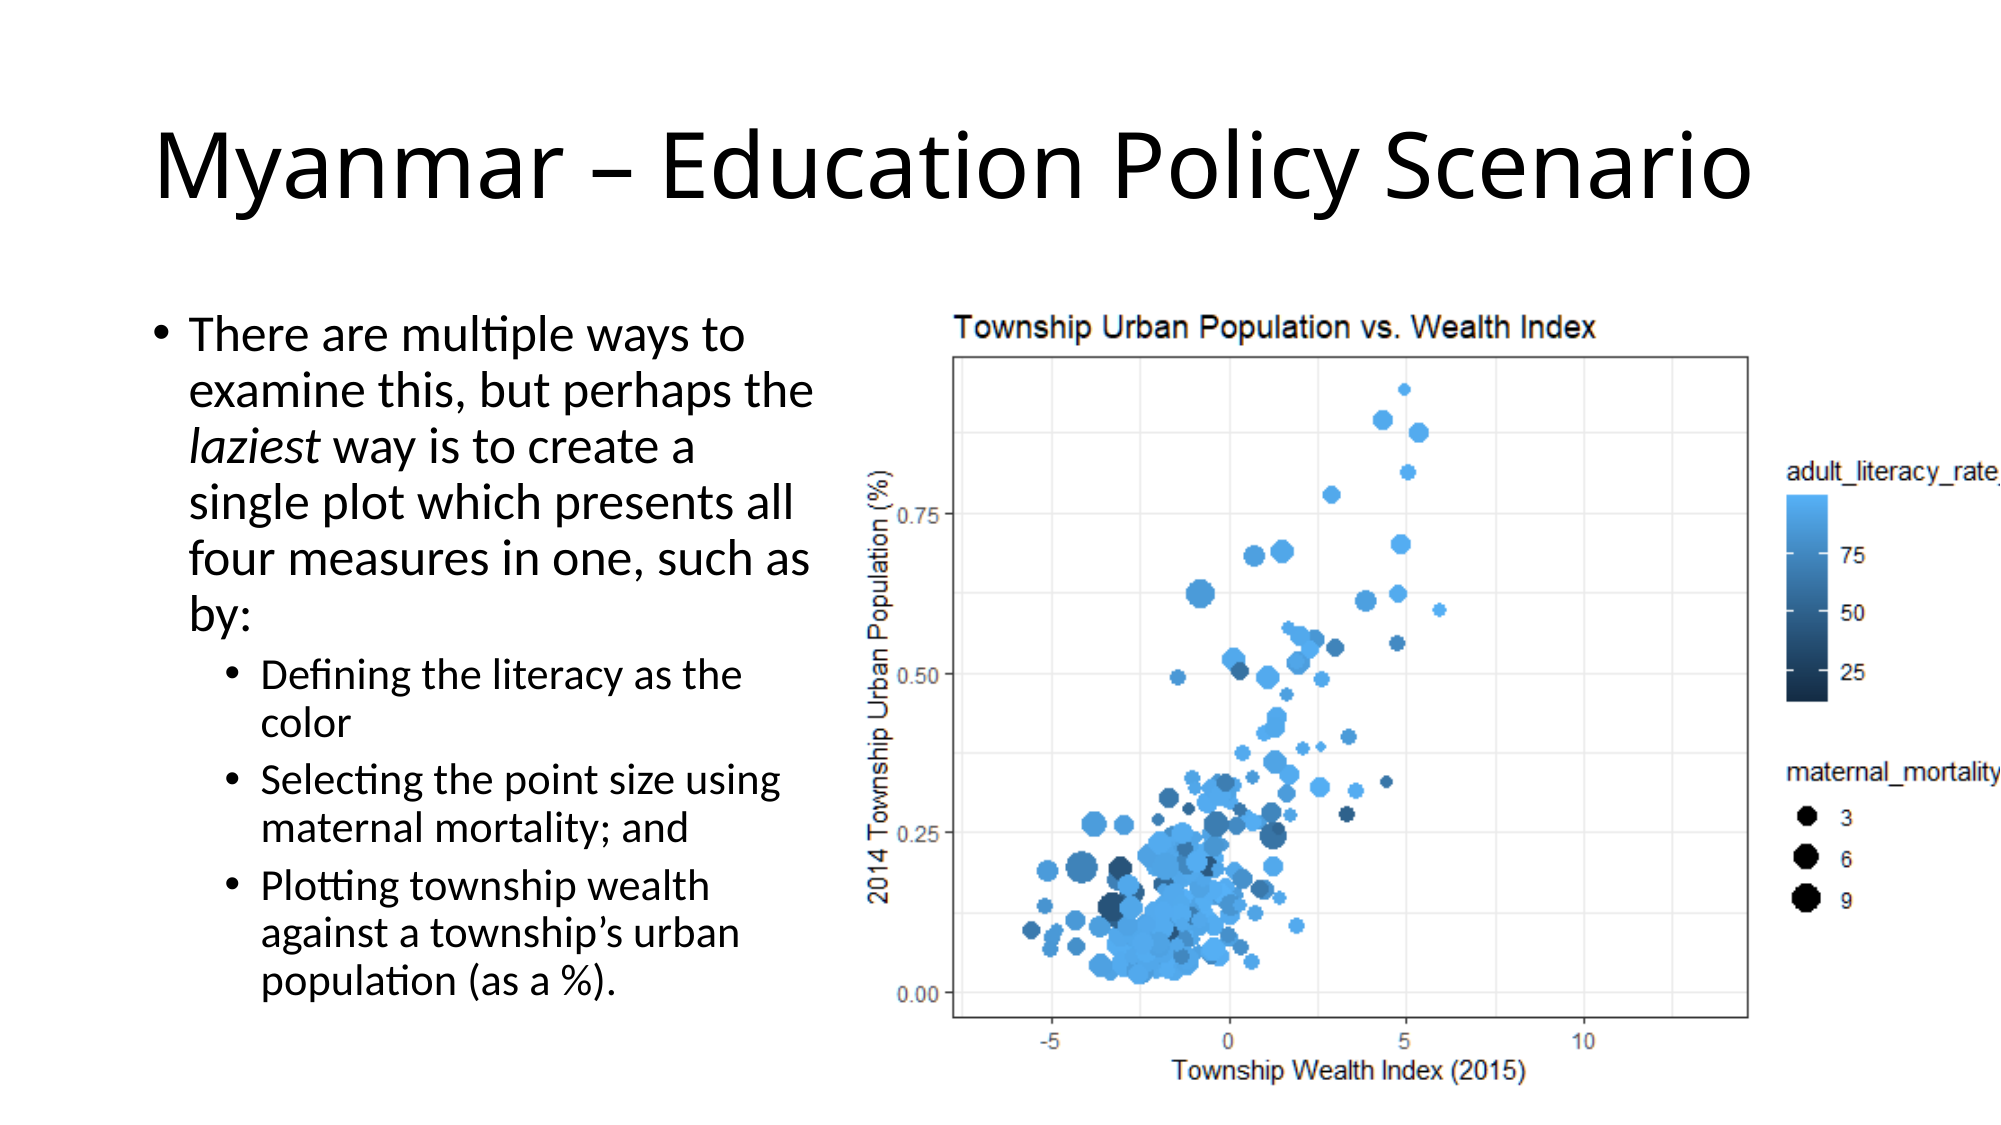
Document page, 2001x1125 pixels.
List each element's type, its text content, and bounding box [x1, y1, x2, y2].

picture [852, 299, 2000, 1098]
title Myanmar – Education Policy Scenario [137, 59, 1863, 278]
list There are multiple ways to examine this, but perhaps the laziest way is to create a single plot which presents all four measures in one, such as by: Defining the literacy as the color Selecting the point size using maternal mortality; and Plotting township wealth against a township’s urban population (as a %). [137, 299, 836, 1014]
